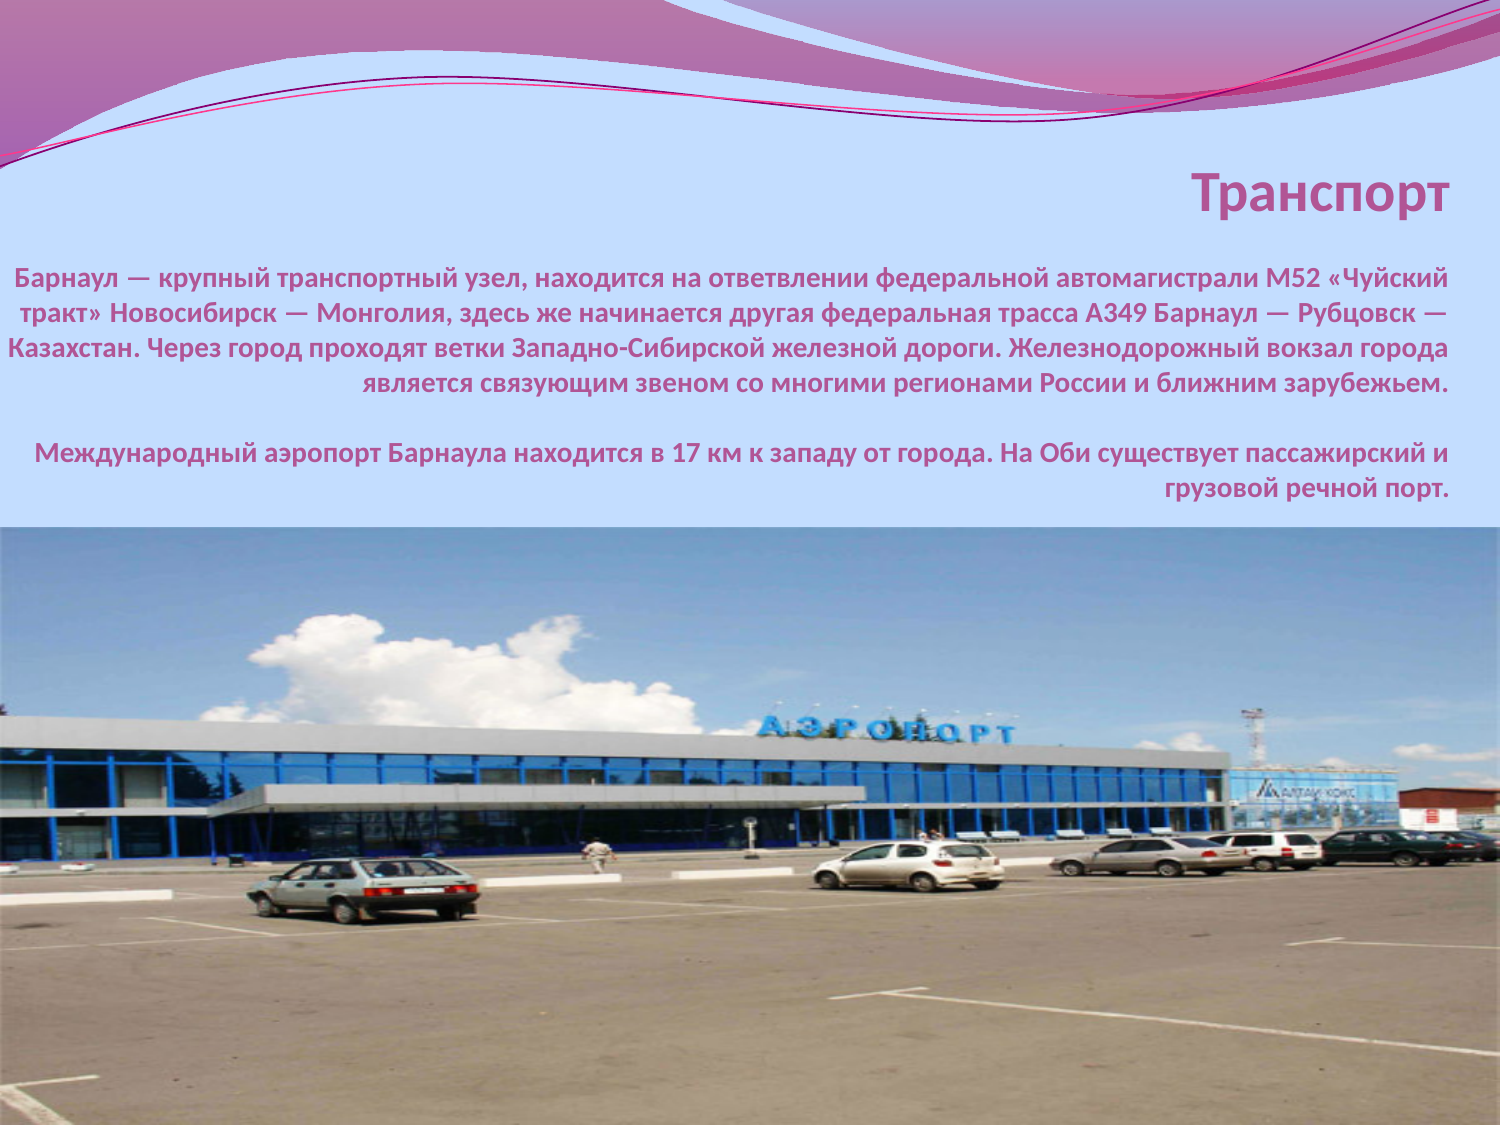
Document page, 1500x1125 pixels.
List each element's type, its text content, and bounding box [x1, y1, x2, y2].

title Транспорт Барнаул — крупный транспортный узел, находится на ответвлении федеральной автомагистрали М52 «Чуйский тракт» Новосибирск — Монголия, здесь же начинается другая федеральная трасса А349 Барнаул — Рубцовск — Казахстан. Через город проходят ветки Западно-Сибирской железной дороги. Железнодорожный вокзал города является связующим звеном со многими регионами России и ближним зарубежьем. Международный аэропорт Барнаула находится в 17 км к западу от города. На Оби существует пассажирский и грузовой речной порт. [0, 93, 1454, 504]
picture [0, 527, 1500, 1125]
